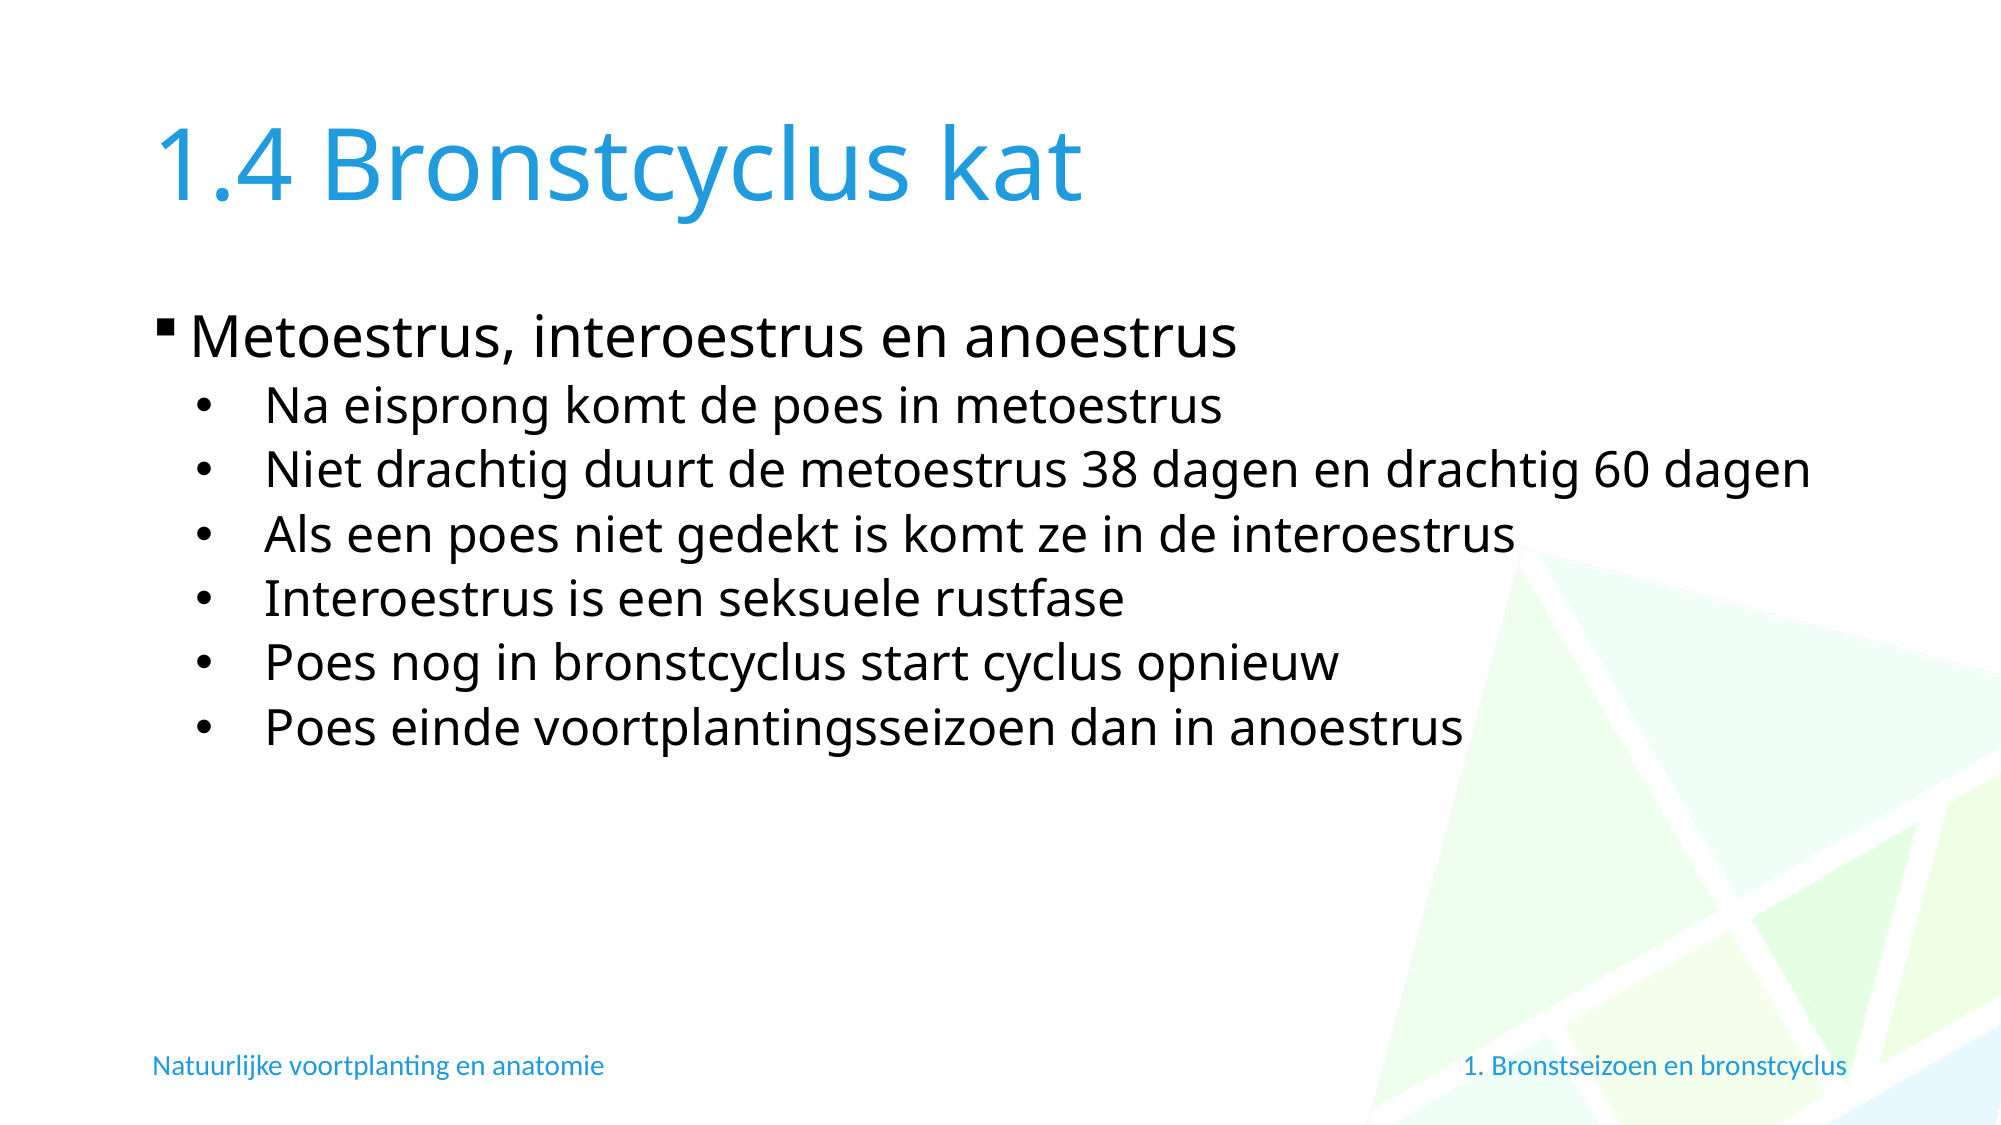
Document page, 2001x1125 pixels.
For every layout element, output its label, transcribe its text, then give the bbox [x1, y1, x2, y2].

list 1. Bronstseizoen en bronstcyclus [1412, 1042, 1863, 1103]
list Natuurlijke voortplanting en anatomie [137, 1042, 630, 1088]
title 1.4 Bronstcyclus kat [137, 59, 1863, 278]
list Metoestrus, interoestrus en anoestrus Na eisprong komt de poes in metoestrus Niet drachtig duurt de metoestrus 38 dagen en drachtig 60 dagen Als een poes niet gedekt is komt ze in de interoestrus Interoestrus is een seksuele rustfase Poes nog in bronstcyclus start cyclus opnieuw Poes einde voortplantingsseizoen dan in anoestrus [137, 299, 1863, 1014]
